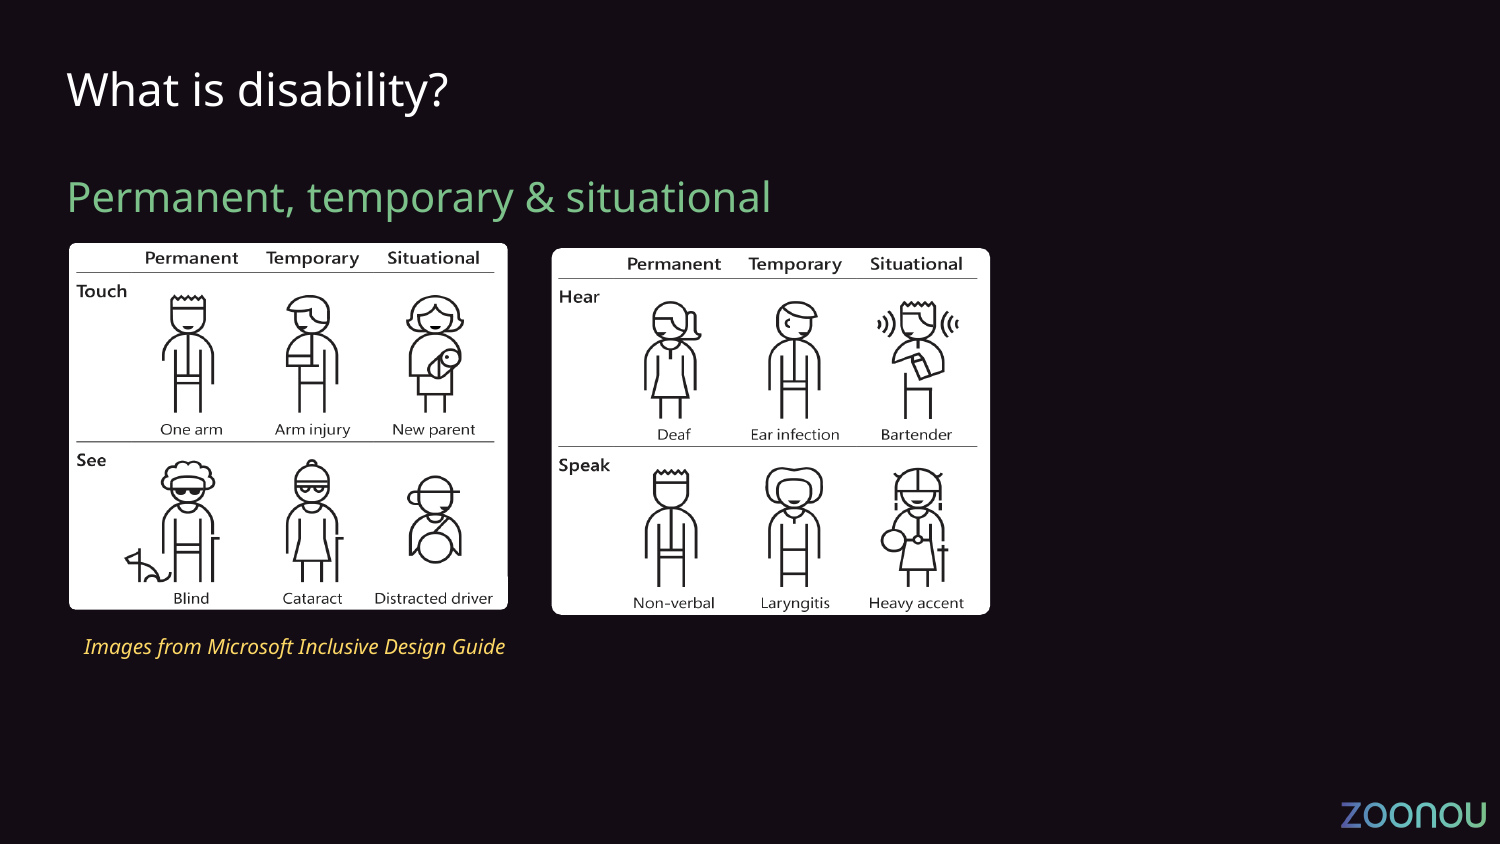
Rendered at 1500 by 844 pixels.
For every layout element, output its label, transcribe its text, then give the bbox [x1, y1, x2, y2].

text_box Images from Microsoft Inclusive Design Guide [69, 614, 914, 658]
picture [551, 247, 991, 616]
picture [68, 242, 508, 610]
title What is disability? [51, 45, 1196, 132]
picture [1335, 790, 1492, 833]
subtitle Permanent, temporary & situational [51, 148, 1196, 227]
